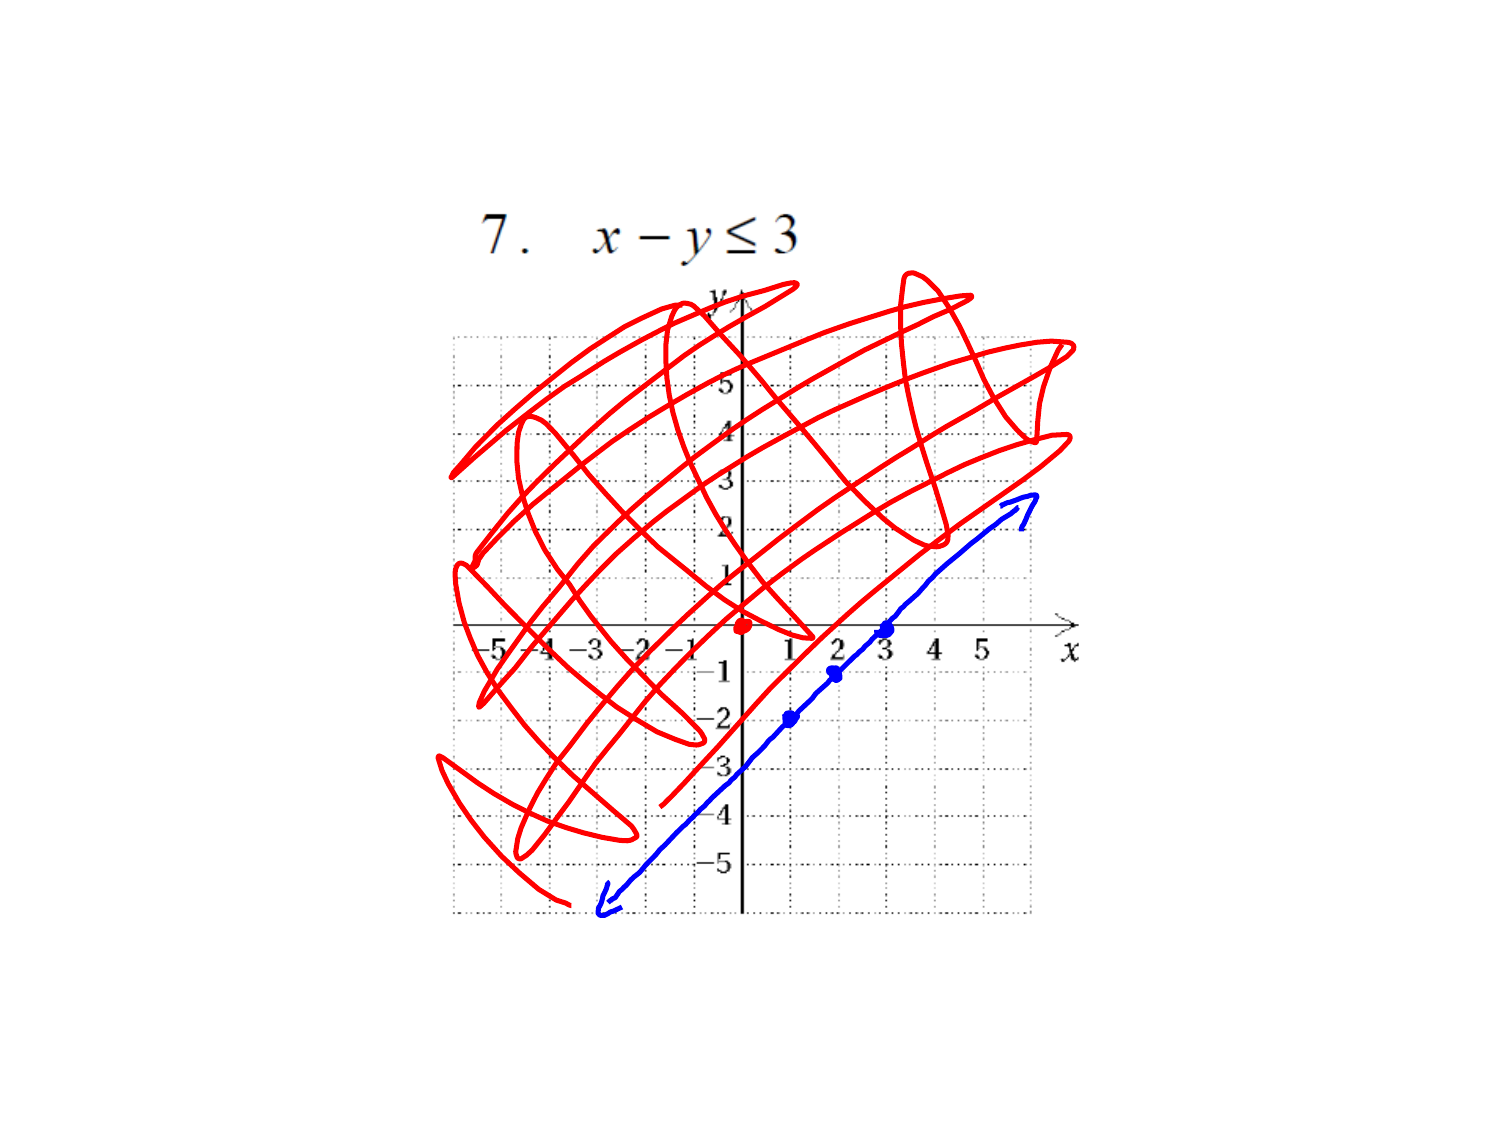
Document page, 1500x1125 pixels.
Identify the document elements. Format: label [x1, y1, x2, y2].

picture [400, 180, 1100, 945]
text_box [437, 272, 1075, 906]
